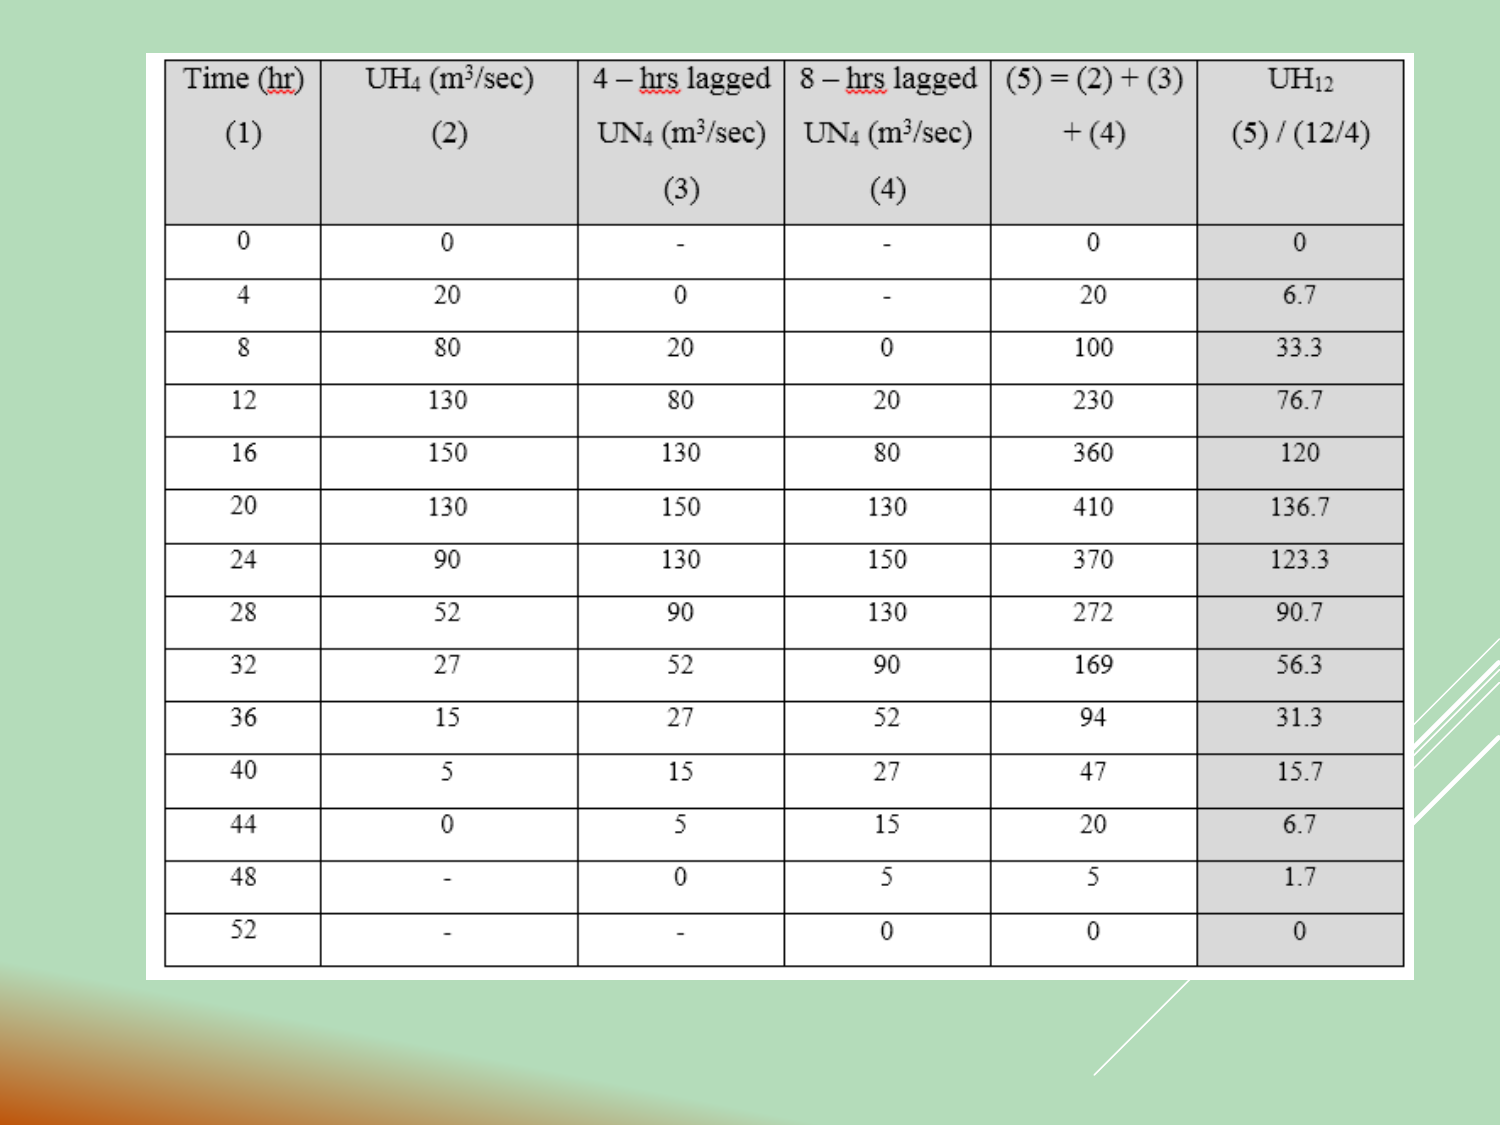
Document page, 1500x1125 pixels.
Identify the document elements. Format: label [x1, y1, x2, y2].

picture [145, 52, 1415, 980]
